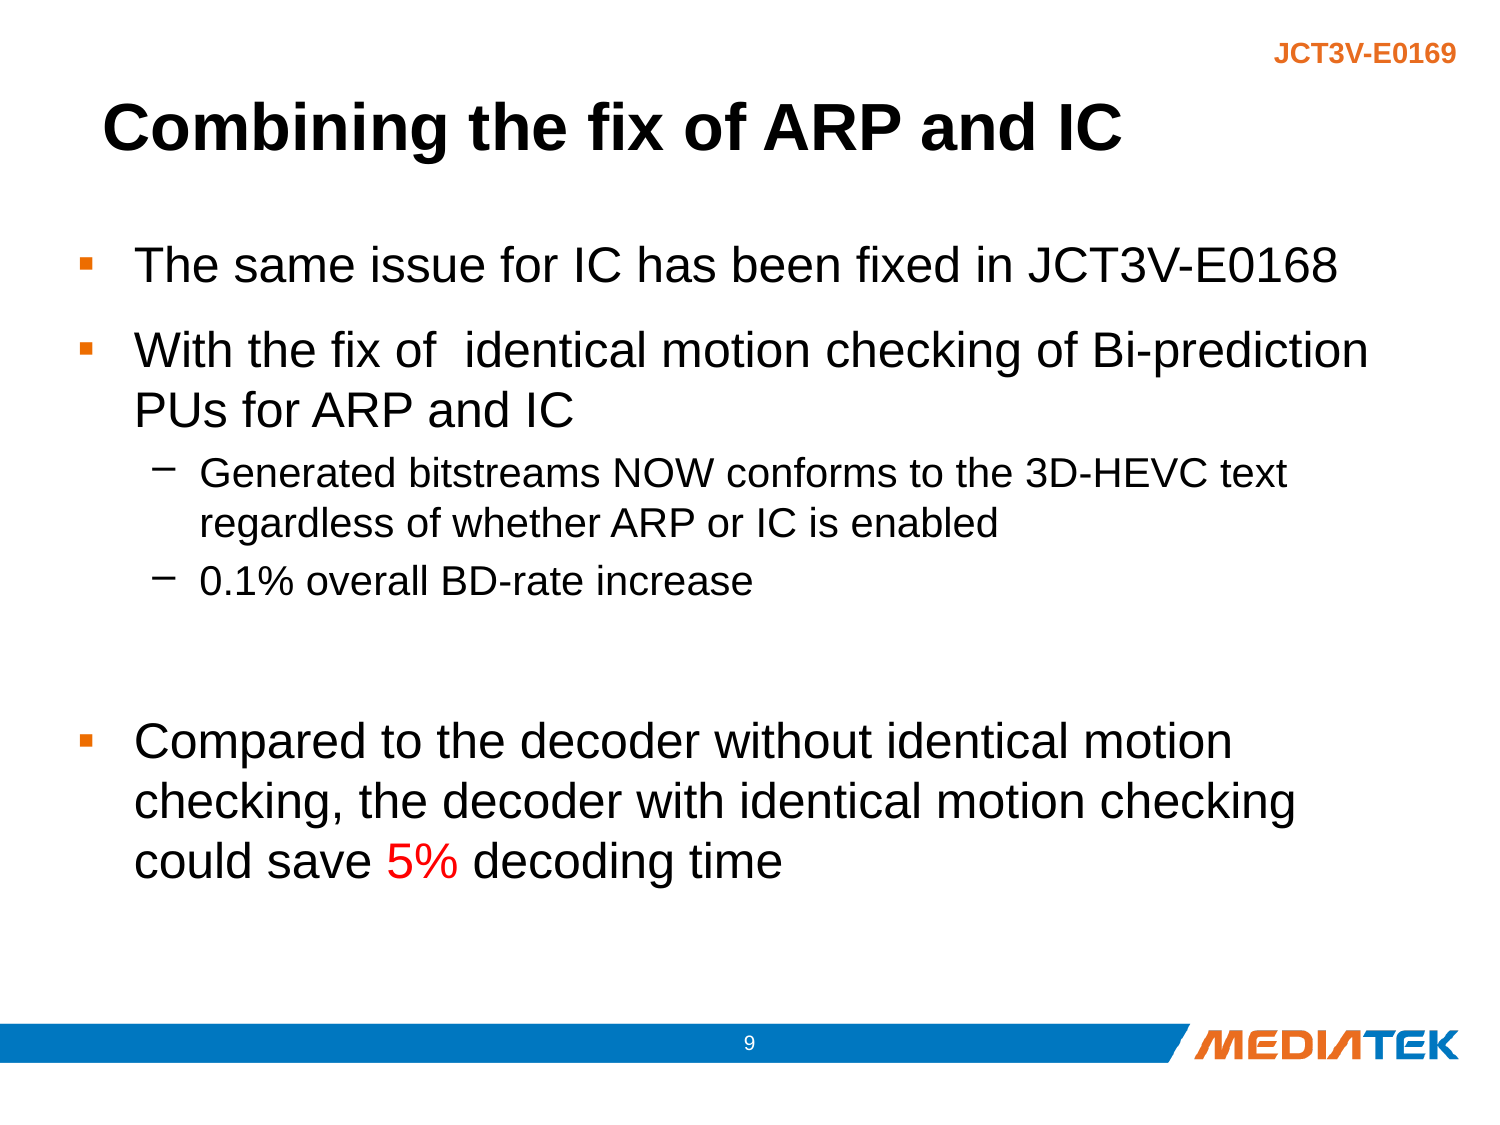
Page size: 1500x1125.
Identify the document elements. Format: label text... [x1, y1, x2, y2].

slide_number 8 [711, 1022, 789, 1090]
list The same issue for IC has been fixed in JCT3V-E0168 With the fix of identical motion checking of Bi-prediction PUs for ARP and IC Generated bitstreams NOW conforms to the 3D-HEVC text regardless of whether ARP or IC is enabled 0.1% overall BD-rate increase Compared to the decoder without identical motion checking, the decoder with identical motion checking could save 5% decoding time [62, 224, 1424, 1051]
title Combining the fix of ARP and IC [87, 46, 1410, 201]
picture [0, 1023, 711, 1063]
picture [789, 1023, 1459, 1063]
